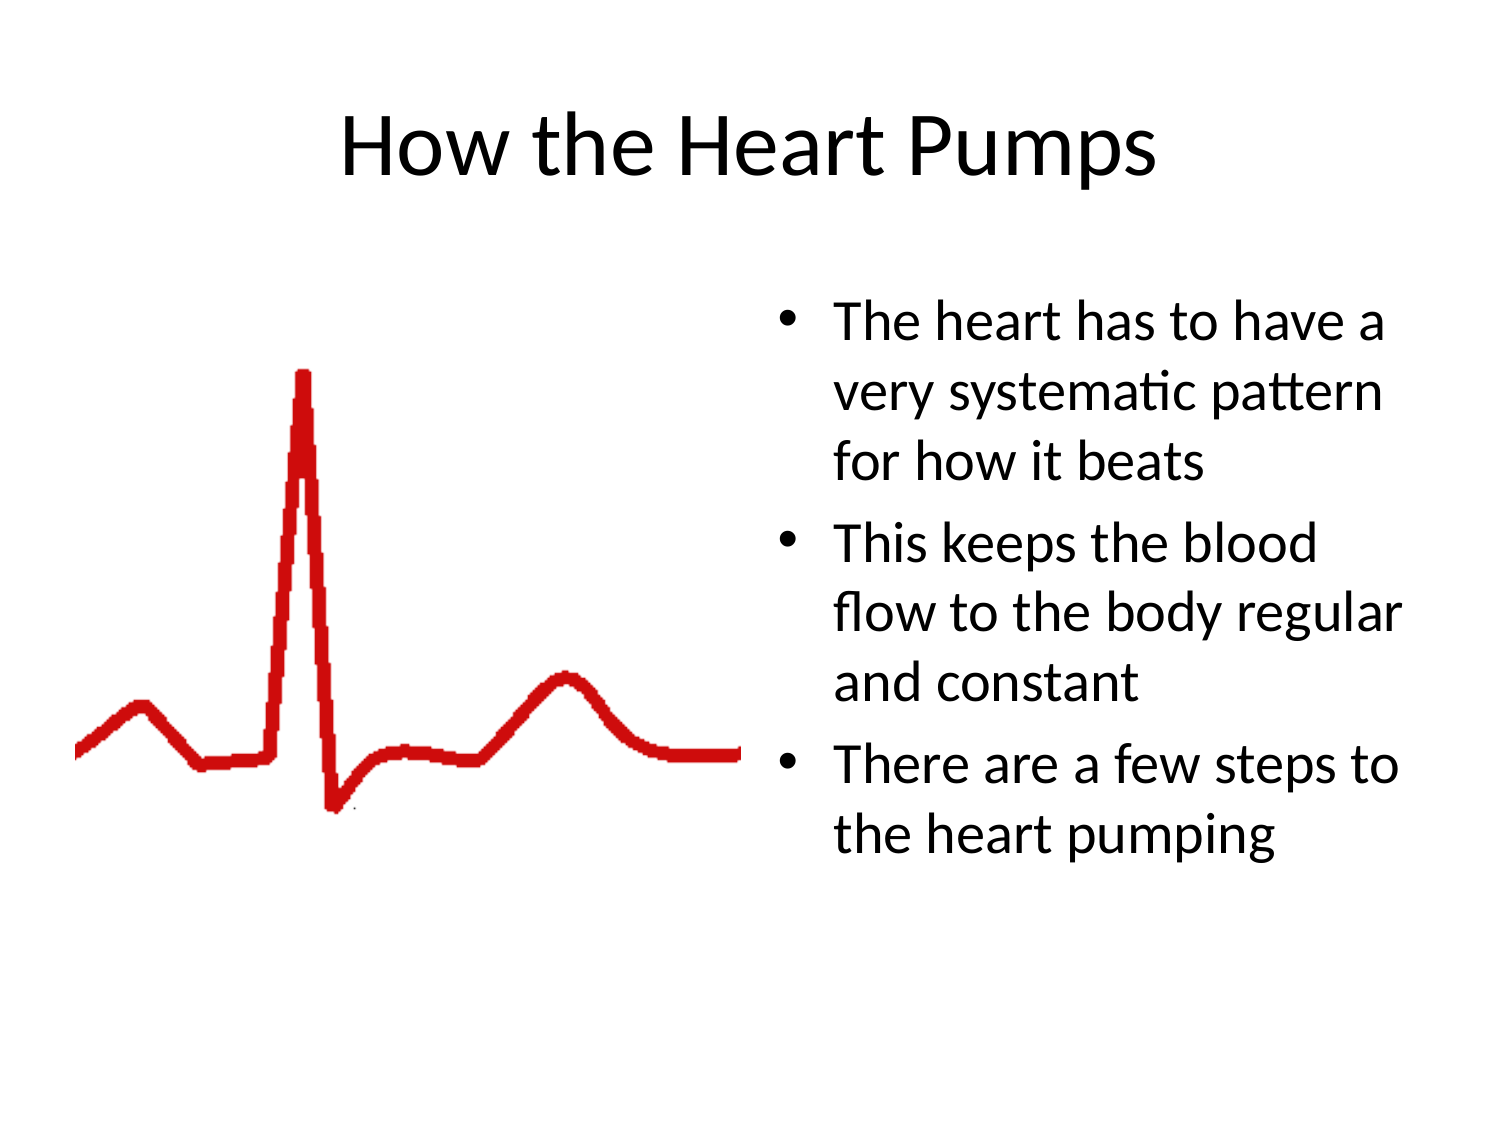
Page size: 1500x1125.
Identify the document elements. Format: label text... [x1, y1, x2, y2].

list The heart has to have a very systematic pattern for how it beats This keeps the blood flow to the body regular and constant There are a few steps to the heart pumping [762, 275, 1425, 1088]
title How the Heart Pumps [75, 45, 1425, 233]
picture [74, 362, 741, 826]
